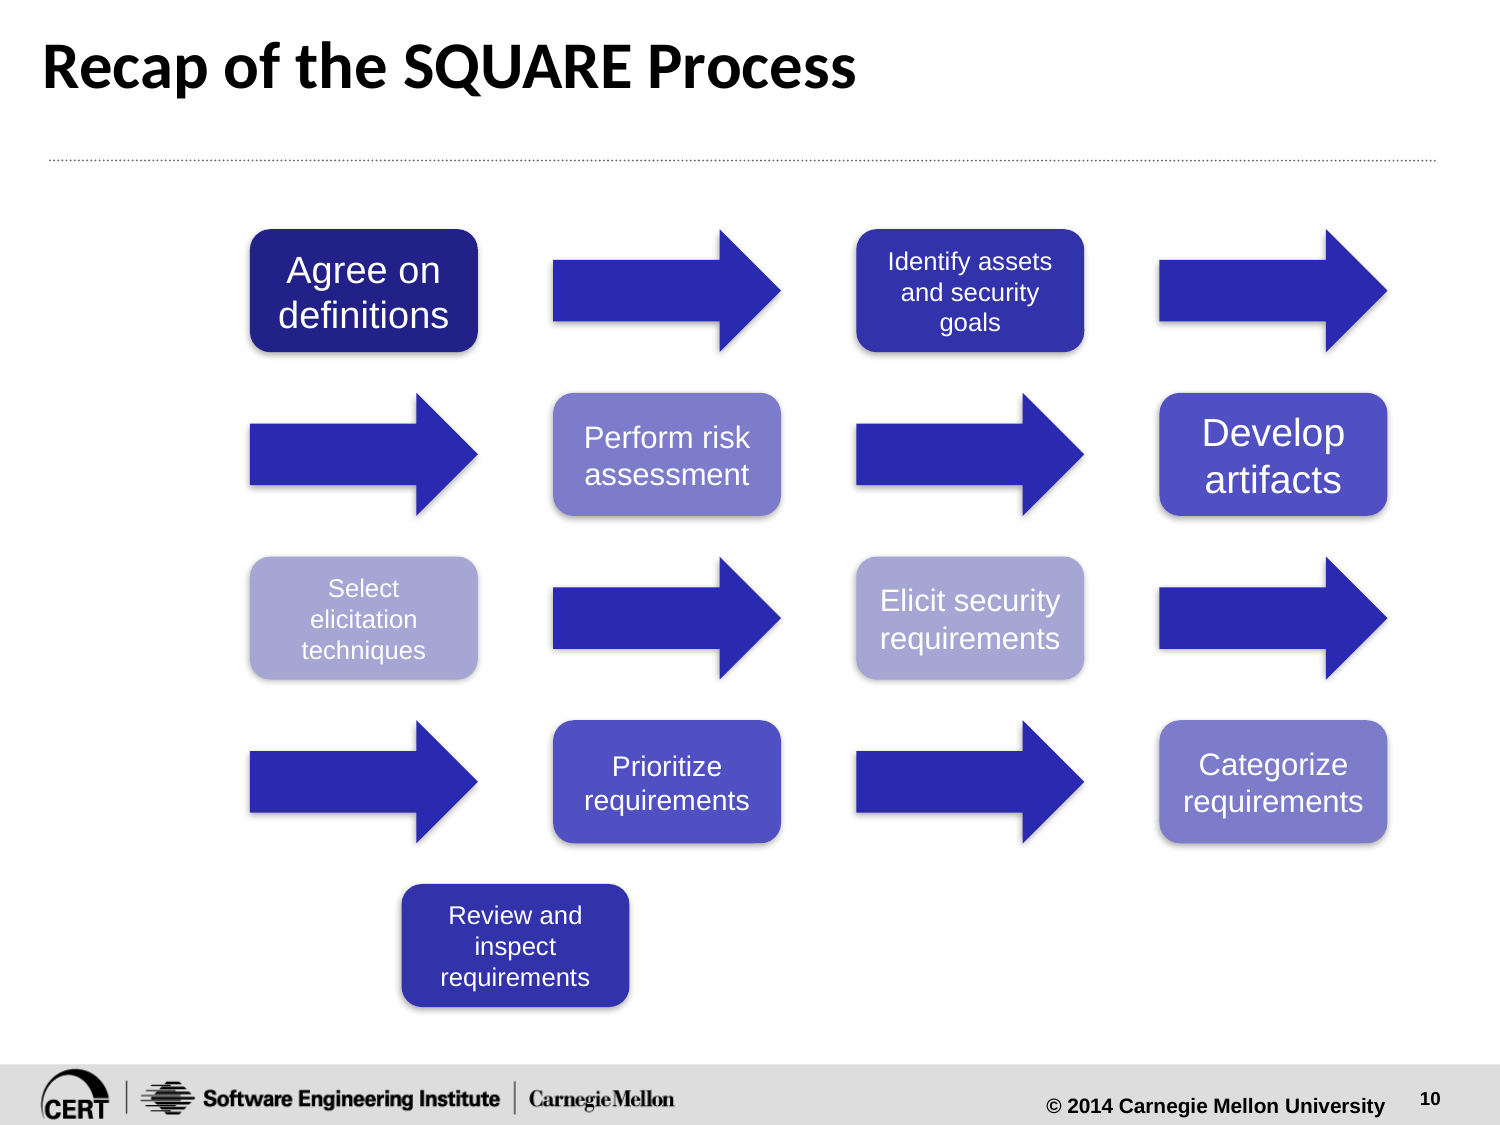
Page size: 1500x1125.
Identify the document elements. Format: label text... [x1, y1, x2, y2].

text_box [249, 228, 1388, 963]
title Recap of the SQUARE Process [42, 37, 1434, 155]
picture [24, 1065, 688, 1125]
